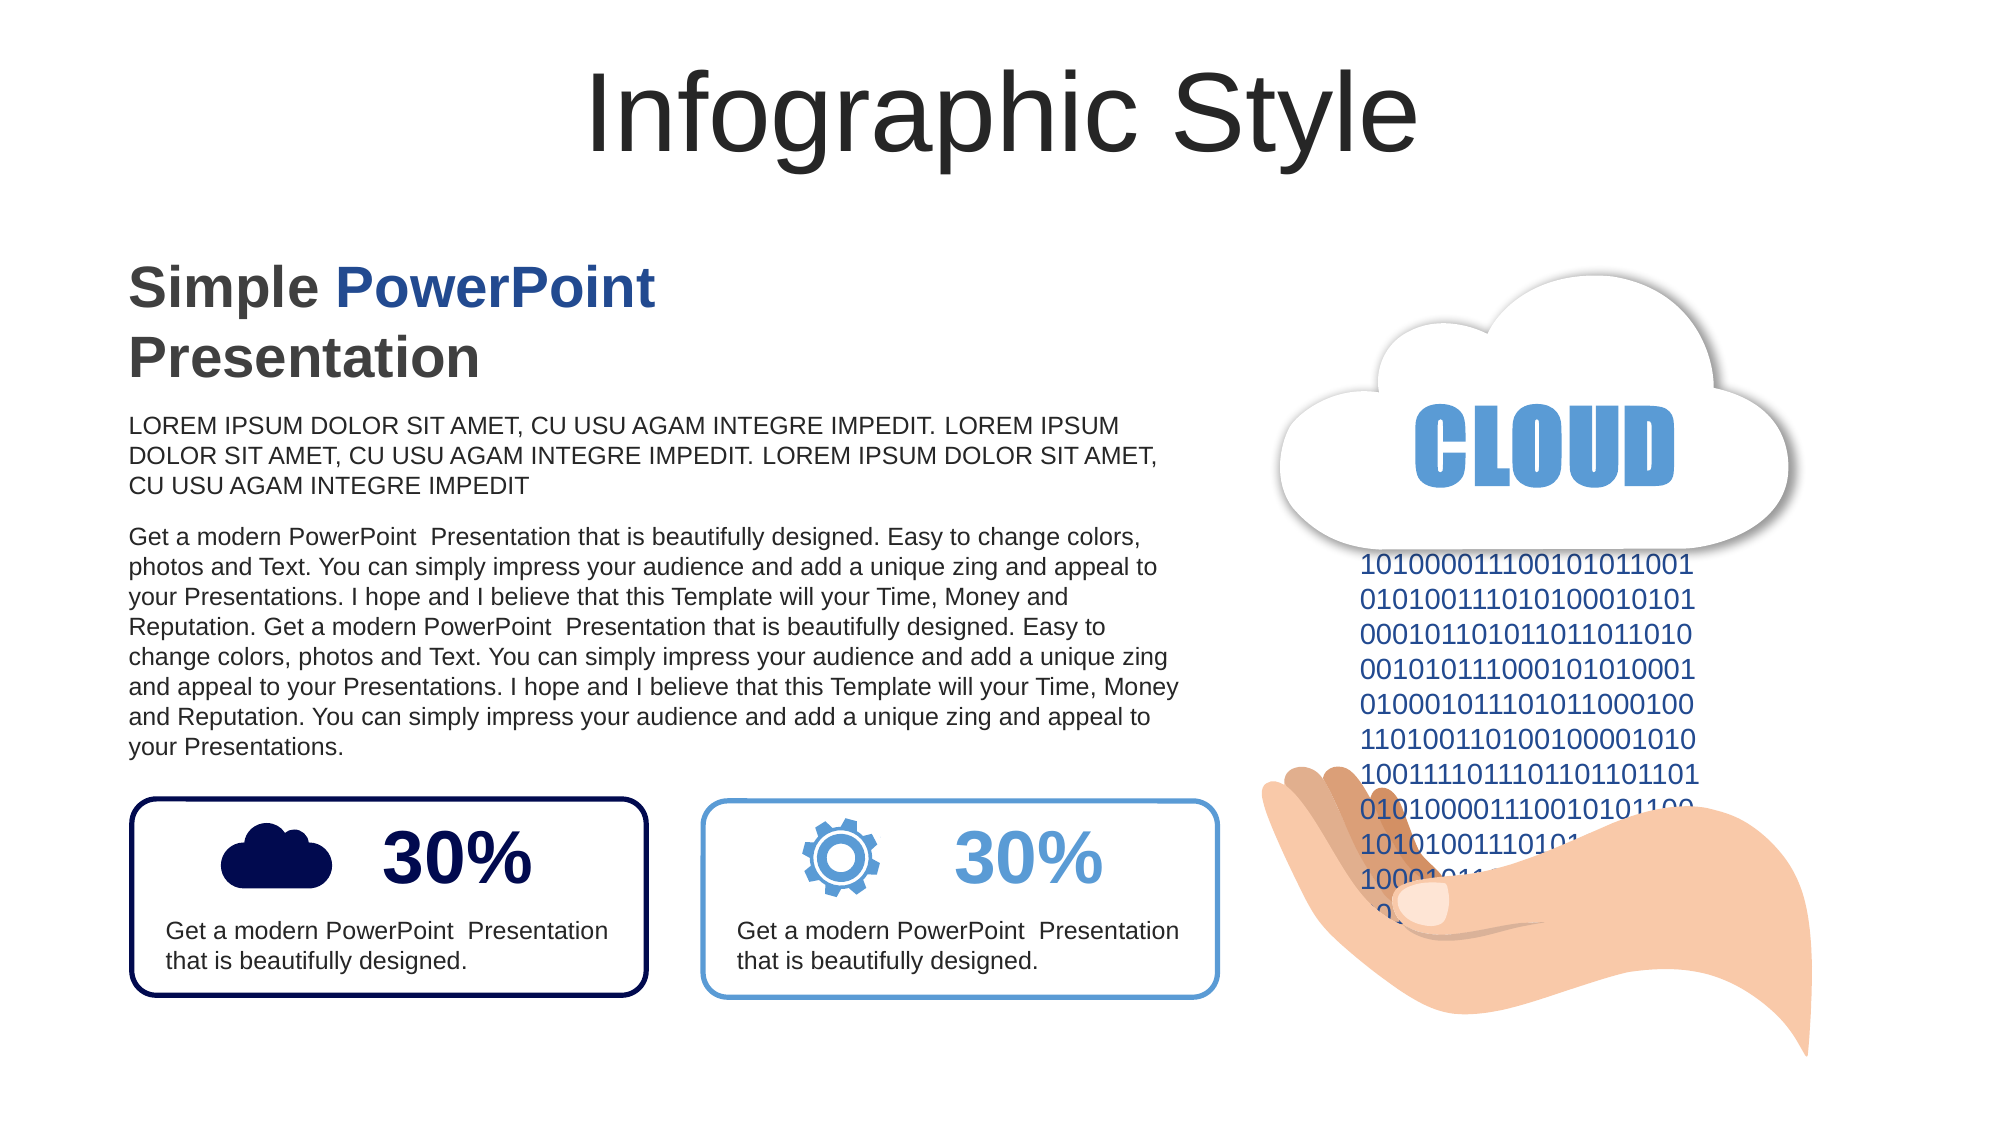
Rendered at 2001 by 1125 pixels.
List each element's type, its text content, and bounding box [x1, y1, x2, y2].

text_box 10100110100100001010100111101110110110110101010000111001010110010101001110101000101010001011010110110110100010101110001010100010100010111010110001001101001101001000010101001111011101101101101010100001110010101100101010011101010001010100010110101101101101001 [1344, 555, 1724, 781]
text_box [702, 799, 1219, 999]
text_box 30% [368, 801, 548, 907]
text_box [1284, 766, 1443, 781]
text_box [800, 817, 882, 899]
list Infographic Style [53, 55, 1952, 175]
text_box [219, 821, 334, 890]
text_box [1474, 402, 1563, 489]
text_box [1261, 781, 1813, 1057]
text_box [1568, 404, 1620, 489]
text_box [130, 797, 648, 997]
text_box [1623, 404, 1676, 488]
text_box Get a modern PowerPoint Presentation that is beautifully designed. Easy to change colors, photos and Text. You can simply impress your audience and add a unique zing and appeal to your Presentations. I hope and I believe that this Template will your Time, Money and Reputation. Get a modern PowerPoint Presentation that is beautifully designed. Easy to change colors, photos and Text. You can simply impress your audience and add a unique zing and appeal to your Presentations. I hope and I believe that this Template will your Time, Money and Reputation. You can simply impress your audience and add a unique zing and appeal to your Presentations. [113, 512, 1199, 768]
text_box [1344, 551, 1724, 560]
text_box Get a modern PowerPoint Presentation that is beautifully designed. [722, 907, 1199, 982]
text_box [1278, 274, 1790, 551]
text_box [1414, 402, 1467, 489]
text_box Get a modern PowerPoint Presentation that is beautifully designed. [150, 907, 628, 982]
text_box 30% [939, 801, 1120, 907]
text_box Simple PowerPoint Presentation [113, 241, 693, 397]
text_box LOREM IPSUM DOLOR SIT AMET, CU USU AGAM INTEGRE IMPEDIT. LOREM IPSUM DOLOR SIT AMET, CU USU AGAM INTEGRE IMPEDIT. LOREM IPSUM DOLOR SIT AMET, CU USU AGAM INTEGRE IMPEDIT [113, 402, 1215, 507]
